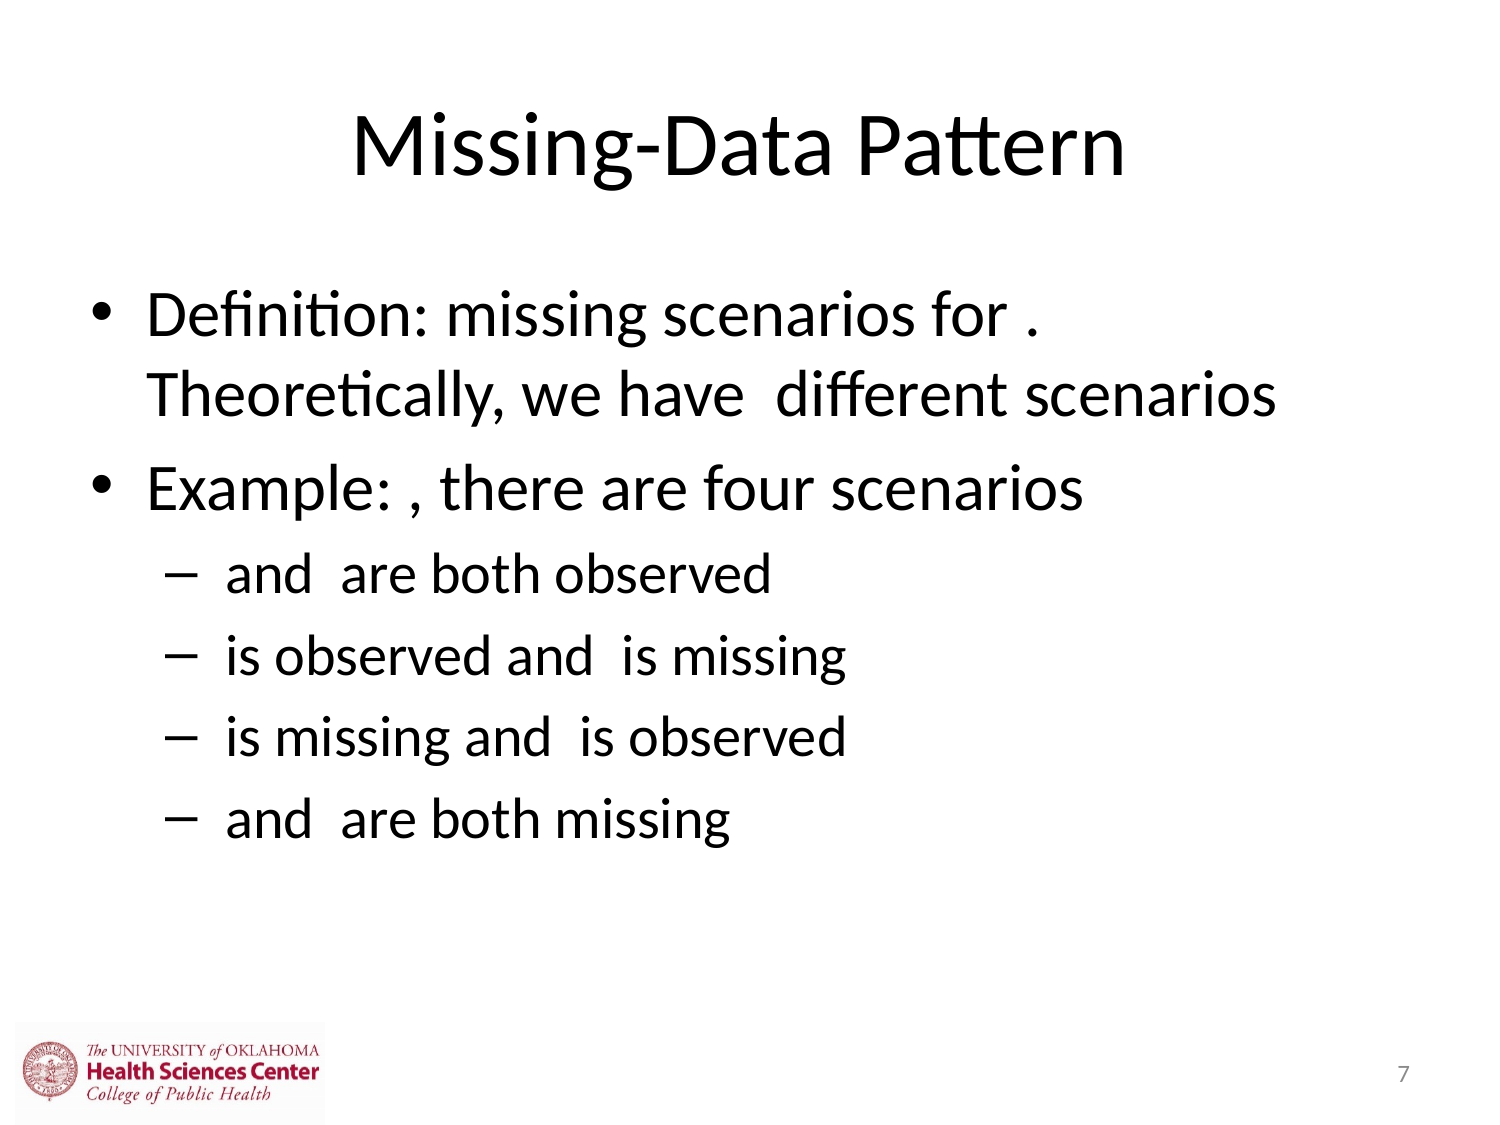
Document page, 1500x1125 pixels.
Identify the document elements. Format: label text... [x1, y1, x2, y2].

picture [15, 1022, 325, 1125]
slide_number 7 [1074, 1042, 1425, 1103]
title Missing-Data Pattern [75, 45, 1425, 233]
